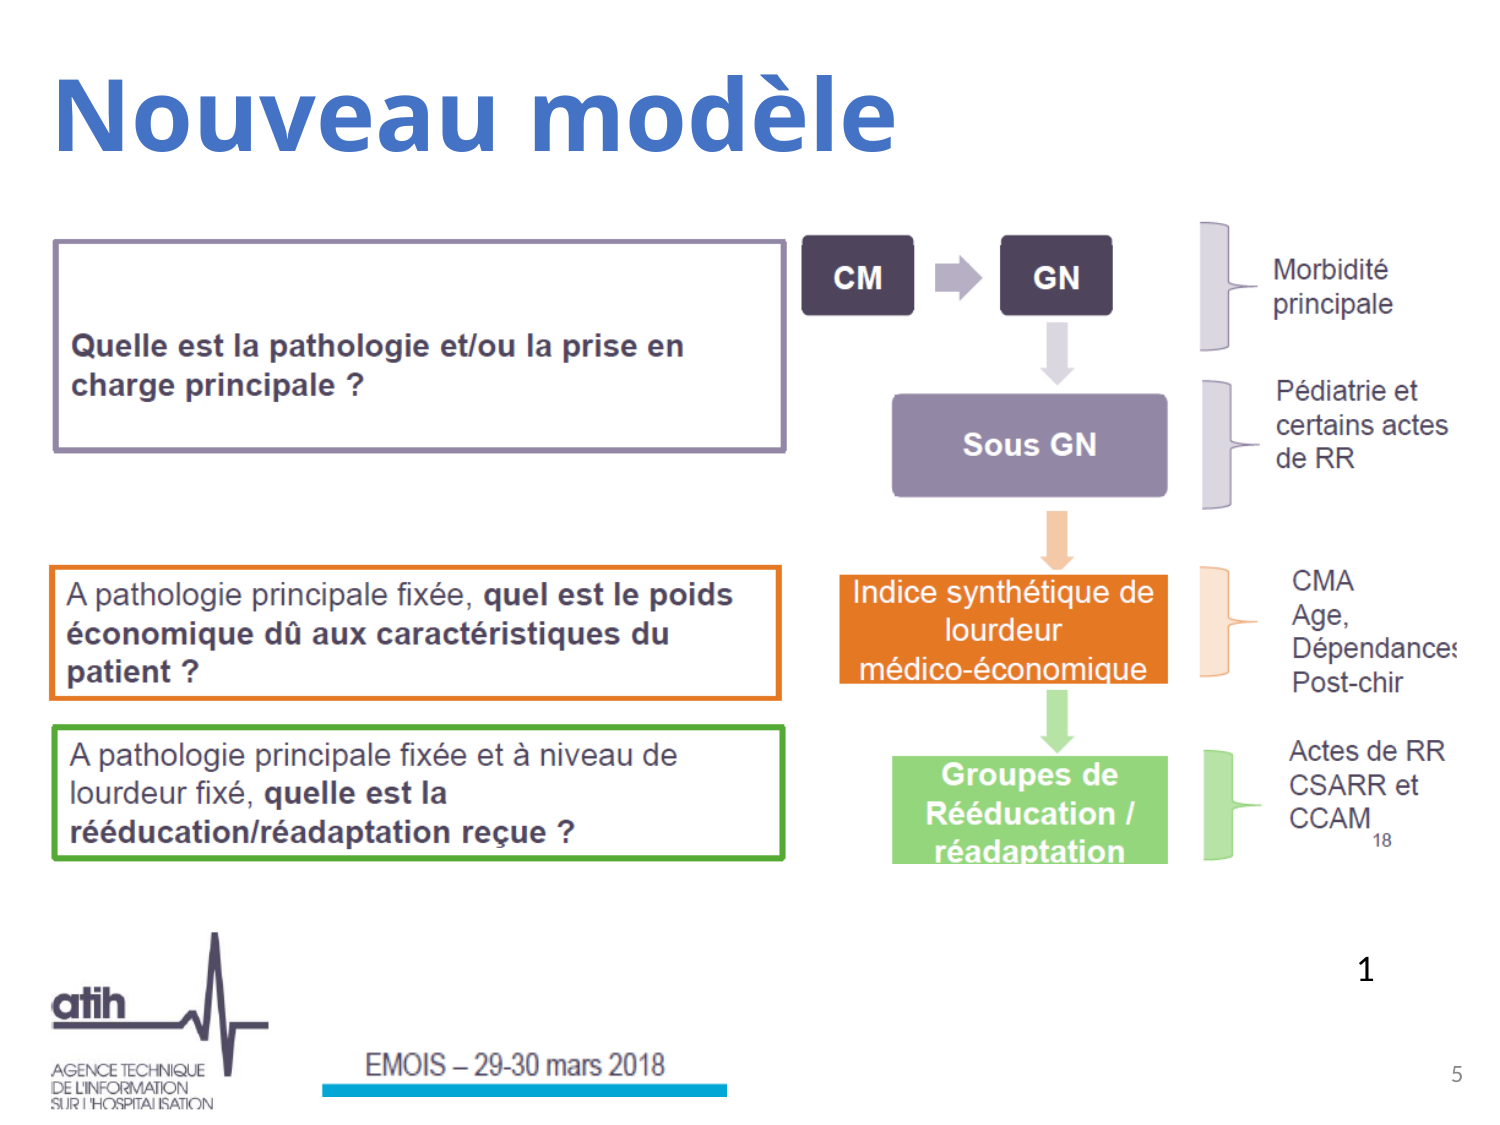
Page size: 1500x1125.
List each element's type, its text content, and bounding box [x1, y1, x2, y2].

picture [43, 210, 1457, 865]
picture [12, 908, 727, 1125]
slide_number 5 [1141, 1042, 1479, 1103]
text_box 1 [1341, 936, 1399, 997]
title Nouveau modèle [35, 10, 1330, 228]
